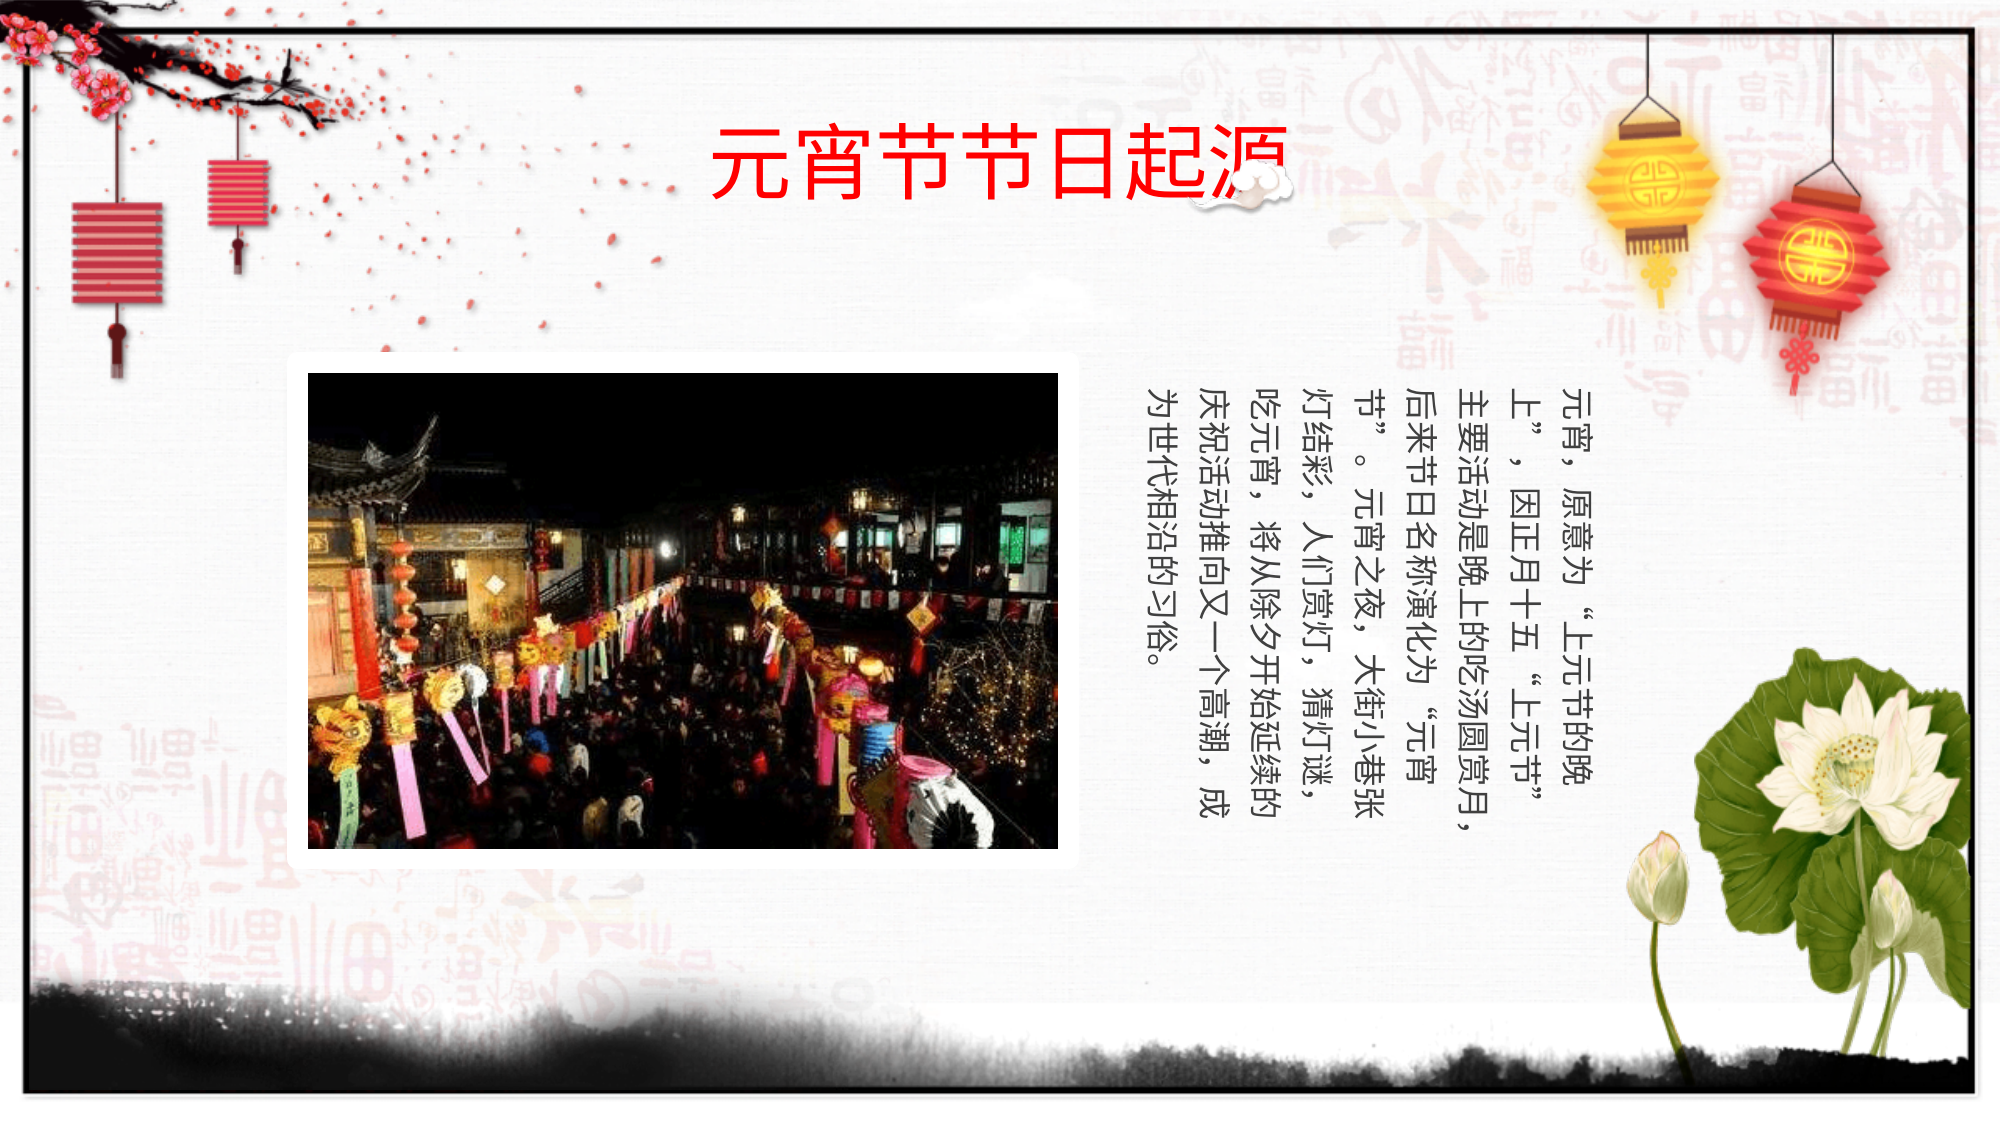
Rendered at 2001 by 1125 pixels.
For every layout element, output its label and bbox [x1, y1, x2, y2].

picture [0, 0, 2000, 1125]
text_box [29, 638, 1997, 1111]
